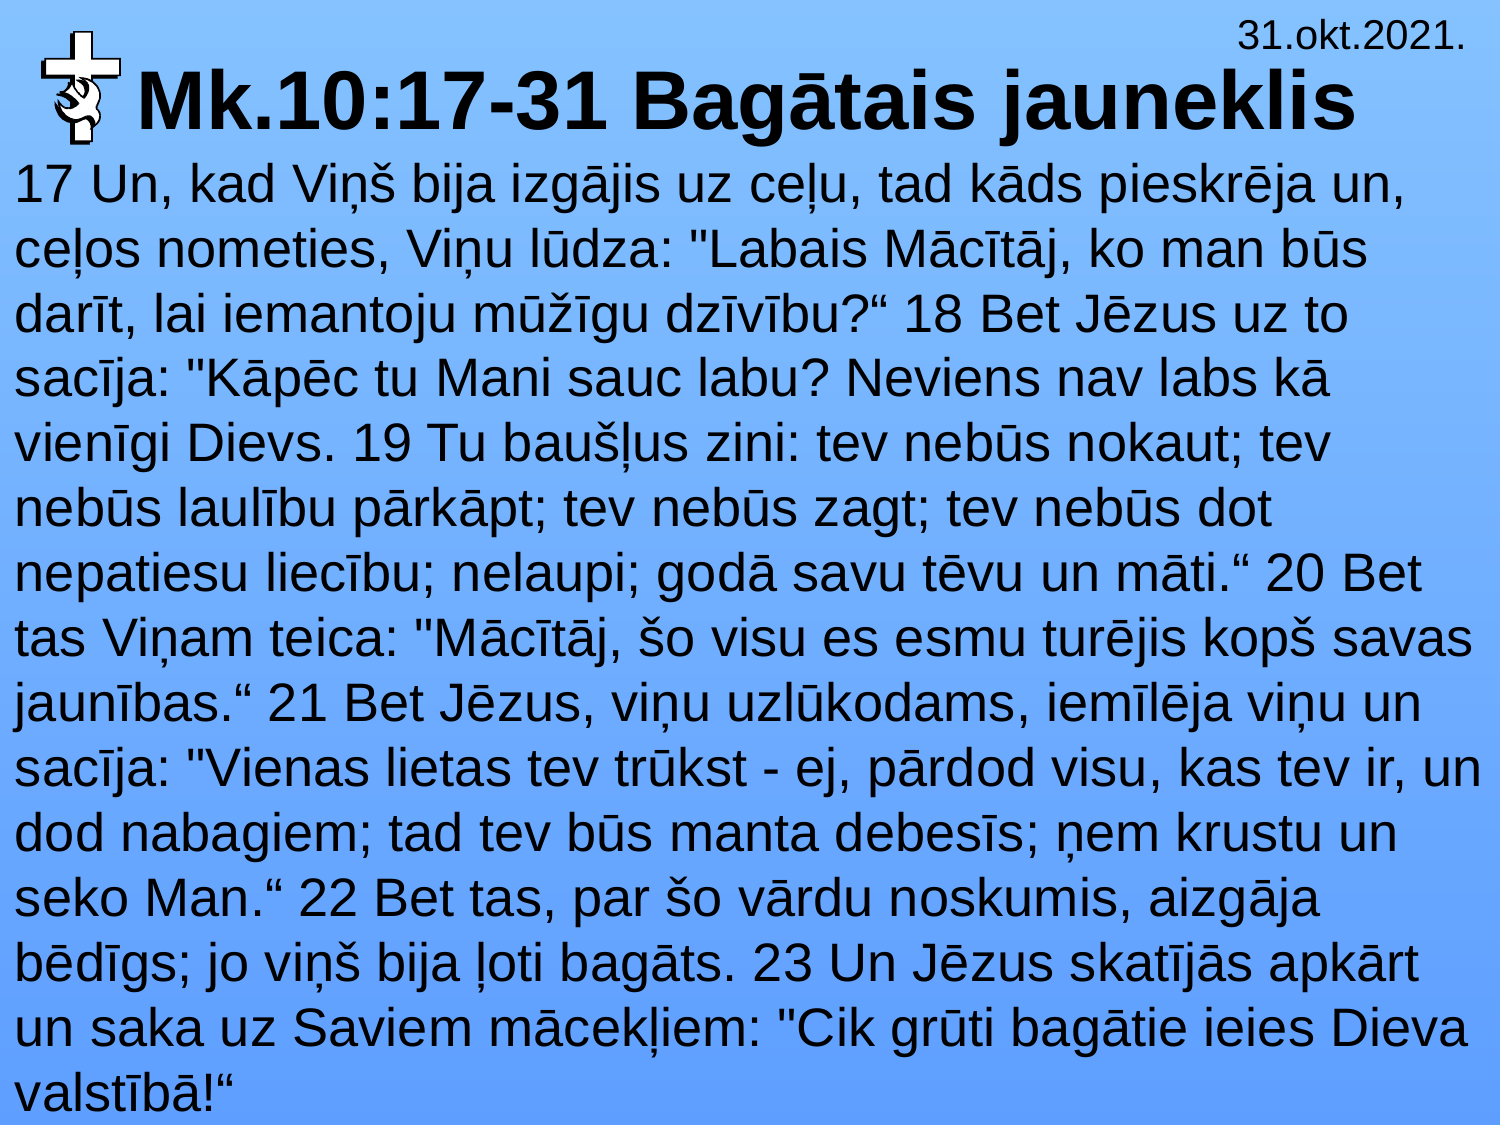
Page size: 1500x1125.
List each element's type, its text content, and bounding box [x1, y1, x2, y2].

picture [40, 30, 122, 145]
title Mk.10:17-31 Bagātais jauneklis [76, 8, 1419, 140]
text_box 17 Un, kad Viņš bija izgājis uz ceļu, tad kāds pieskrēja un, ceļos nometies, Viņu lūdza: "Labais Mācītāj, ko man būs darīt, lai iemantoju mūžīgu dzīvību?“ 18 Bet Jēzus uz to sacīja: "Kāpēc tu Mani sauc labu? Neviens nav labs kā vienīgi Dievs. 19 Tu baušļus zini: tev nebūs nokaut; tev nebūs laulību pārkāpt; tev nebūs zagt; tev nebūs dot nepatiesu liecību; nelaupi; godā savu tēvu un māti.“ 20 Bet tas Viņam teica: "Mācītāj, šo visu es esmu turējis kopš savas jaunības.“ 21 Bet Jēzus, viņu uzlūkodams, iemīlēja viņu un sacīja: "Vienas lietas tev trūkst - ej, pārdod visu, kas tev ir, un dod nabagiem; tad tev būs manta debesīs; ņem krustu un seko Man.“ 22 Bet tas, par šo vārdu noskumis, aizgāja bēdīgs; jo viņš bija ļoti bagāts. 23 Un Jēzus skatījās apkārt un saka uz Saviem mācekļiem: "Cik grūti bagātie ieies Dieva valstībā!“ [0, 140, 1500, 1125]
text_box 31.okt.2021. [1222, 0, 1500, 65]
